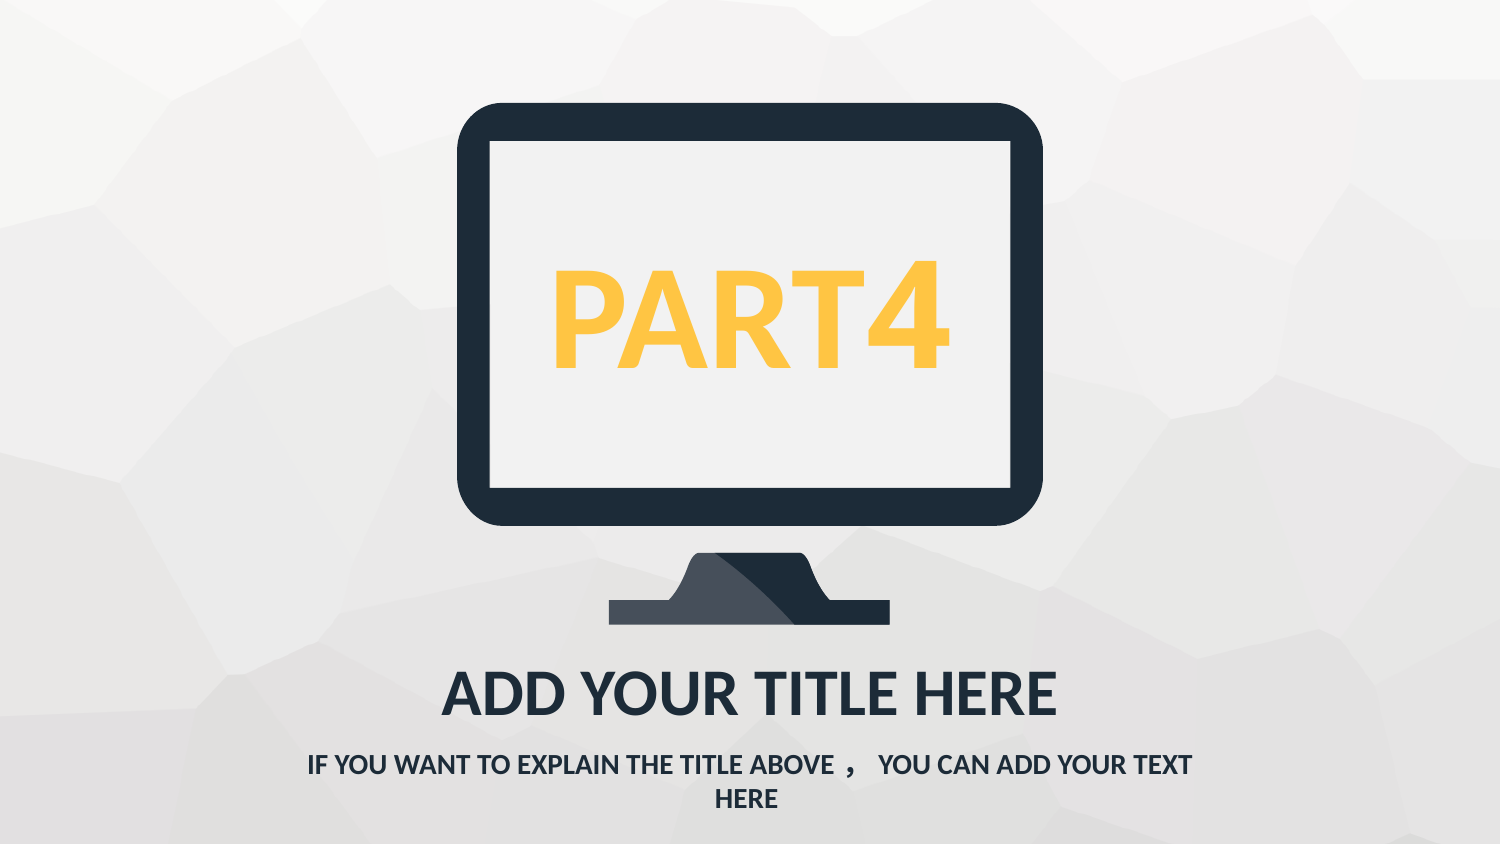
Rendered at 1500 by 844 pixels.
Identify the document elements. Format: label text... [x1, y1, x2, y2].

picture [0, 0, 1500, 844]
text_box ADD YOUR TITLE HERE [426, 641, 1074, 737]
text_box IF YOU WANT TO EXPLAIN THE TITLE ABOVE，YOU CAN ADD YOUR TEXT HERE [260, 737, 1240, 823]
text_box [456, 102, 1044, 625]
